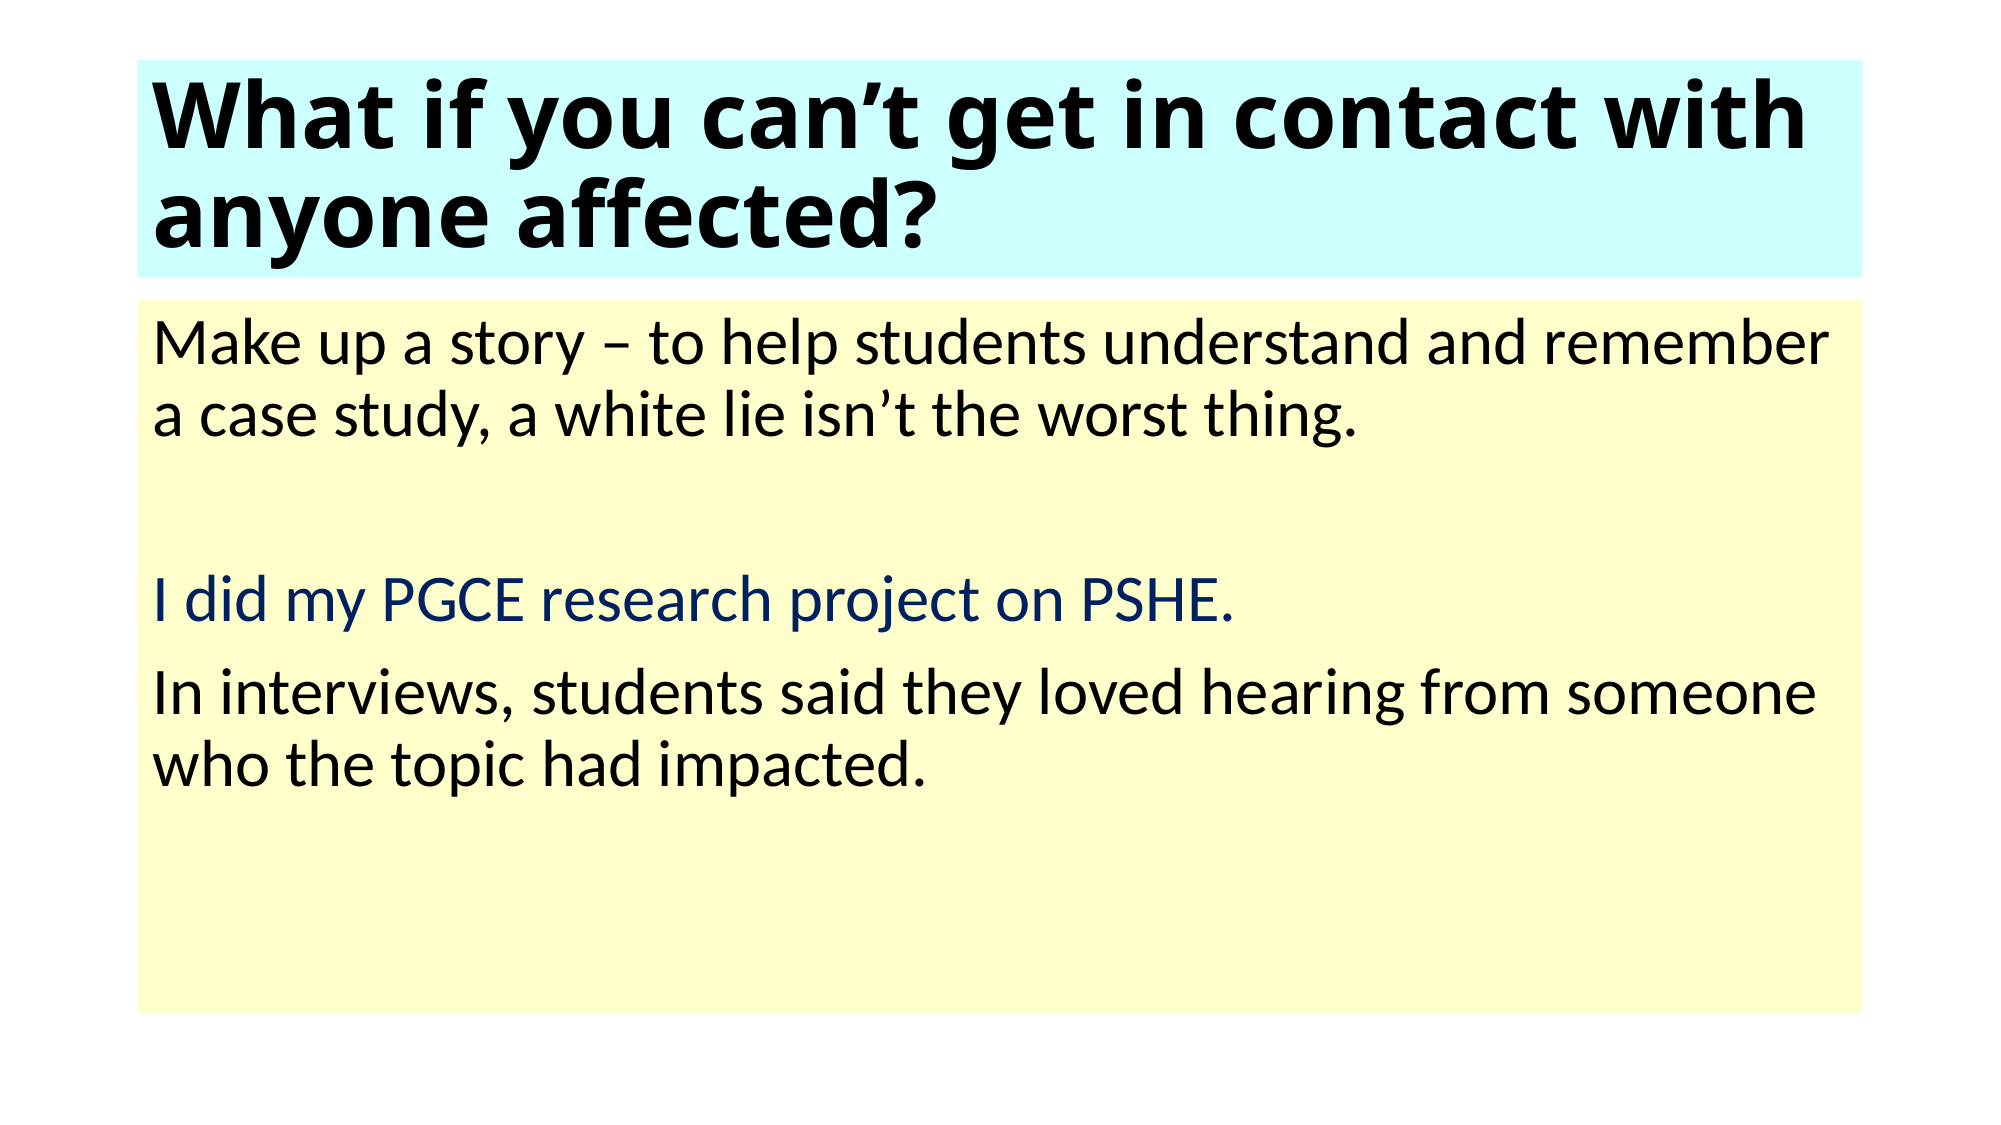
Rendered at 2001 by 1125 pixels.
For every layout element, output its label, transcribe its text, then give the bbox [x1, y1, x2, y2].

title What if you can’t get in contact with anyone affected? [137, 59, 1863, 278]
list Make up a story – to help students understand and remember a case study, a white lie isn’t the worst thing. I did my PGCE research project on PSHE. In interviews, students said they loved hearing from someone who the topic had impacted. [137, 299, 1863, 1014]
